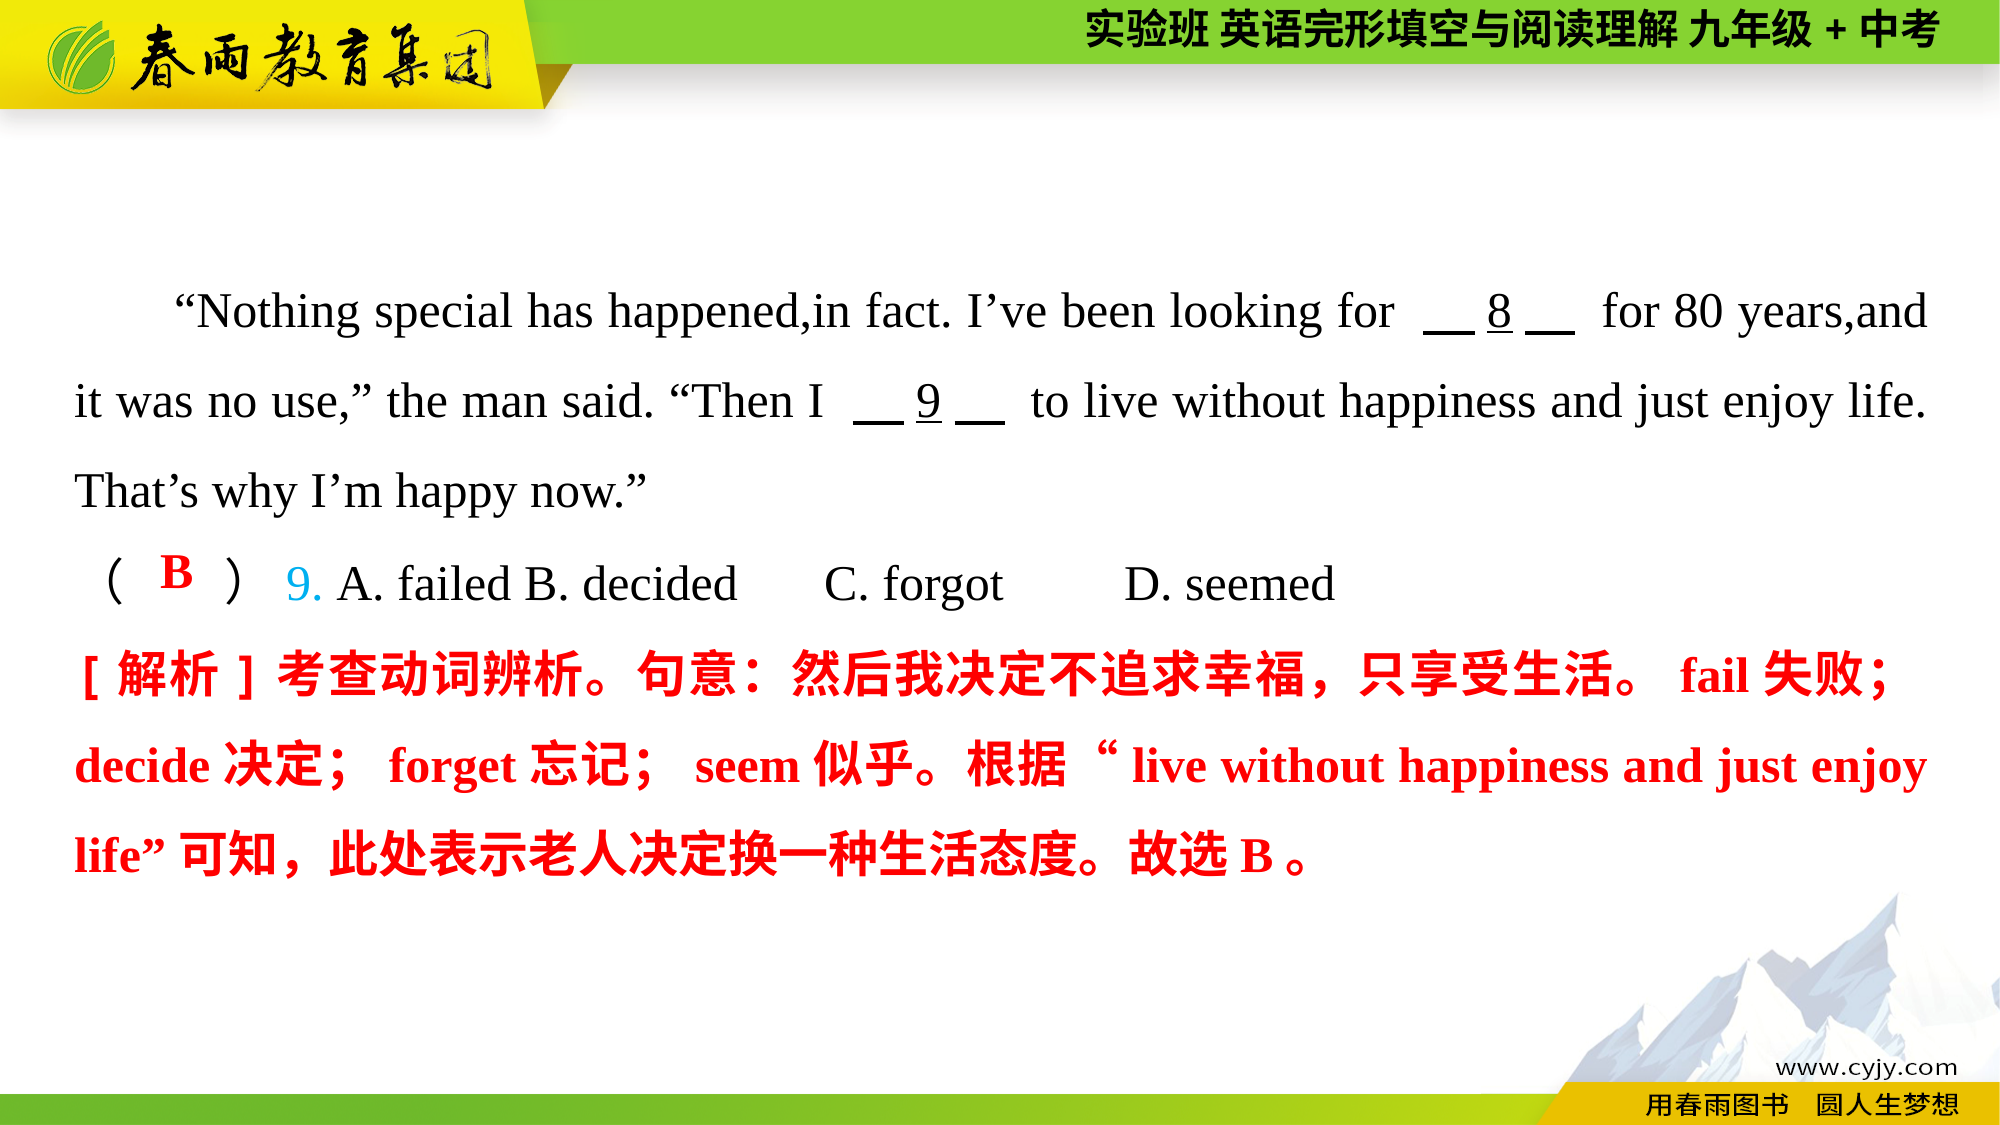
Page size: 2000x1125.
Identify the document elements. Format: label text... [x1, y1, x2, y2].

text_box B [145, 531, 209, 607]
text_box [解析]考查动词辨析。句意：然后我决定不追求幸福，只享受生活。fail失败；decide决定；forget忘记；seem似乎。根据“live without happiness and just enjoy life”可知，此处表示老人决定换一种生活态度。故选B。 [59, 618, 1944, 891]
list “Nothing special has happened,in fact. I’ve been looking for 8 for 80 years,and it was no use,” the man said. “Then I 9 to live without happiness and just enjoy life. That’s why I’m happy now.” [59, 239, 1944, 528]
picture [0, 0, 2000, 1125]
text_box （ ）9. A. failed B. decided C. forgot D. seemed [59, 528, 1944, 618]
